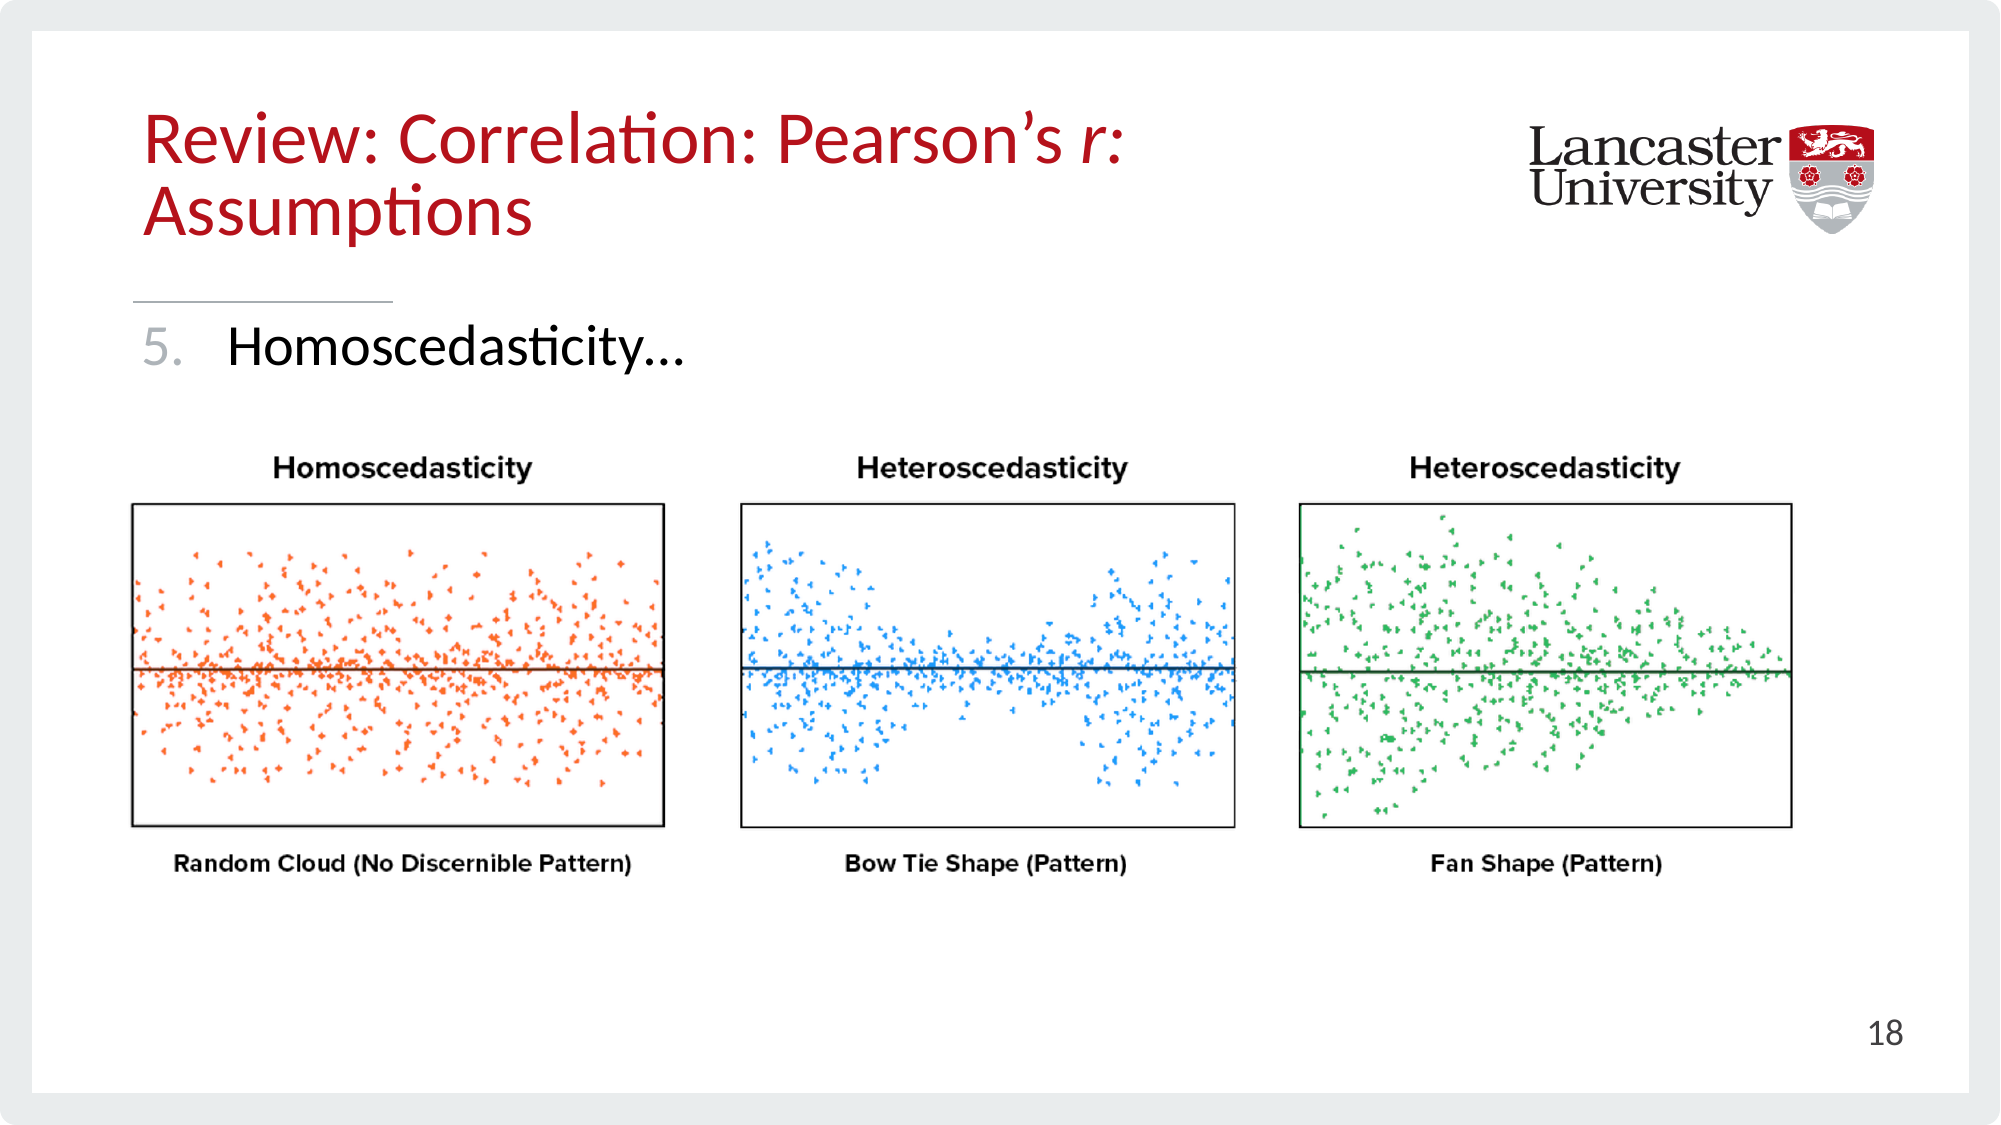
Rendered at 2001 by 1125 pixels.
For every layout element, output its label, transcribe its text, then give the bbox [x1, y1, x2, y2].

title Review: Correlation: Pearson’s r: Assumptions [128, 78, 1448, 279]
slide_number 18 [1468, 1001, 1919, 1061]
list Homoscedasticity… [126, 307, 1797, 402]
picture [93, 402, 1836, 913]
